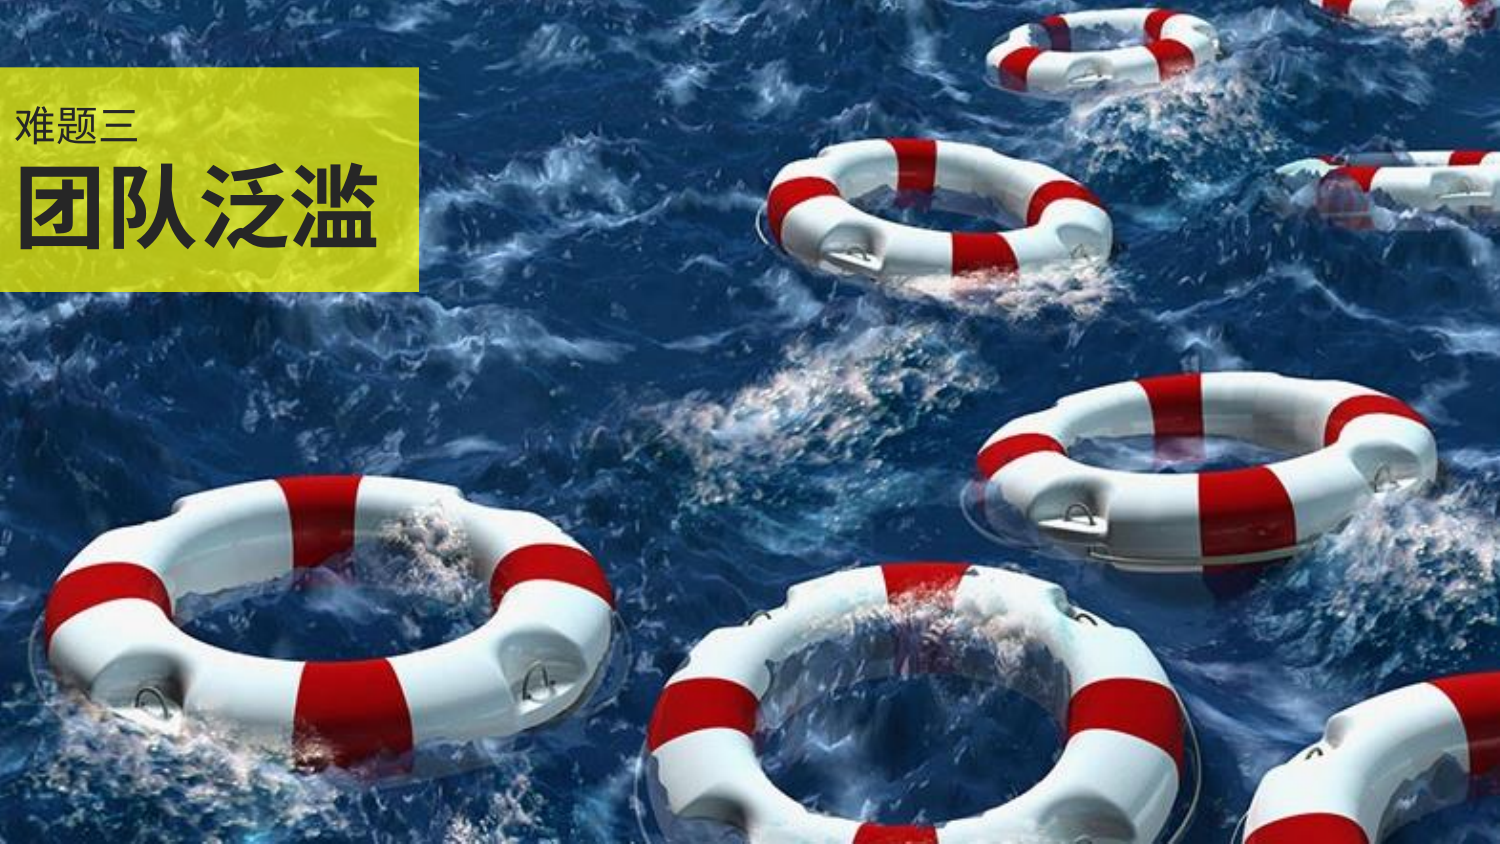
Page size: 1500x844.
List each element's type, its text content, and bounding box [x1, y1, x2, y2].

text_box 难题三 团队泛滥 [0, 65, 421, 294]
picture [0, 0, 1500, 844]
